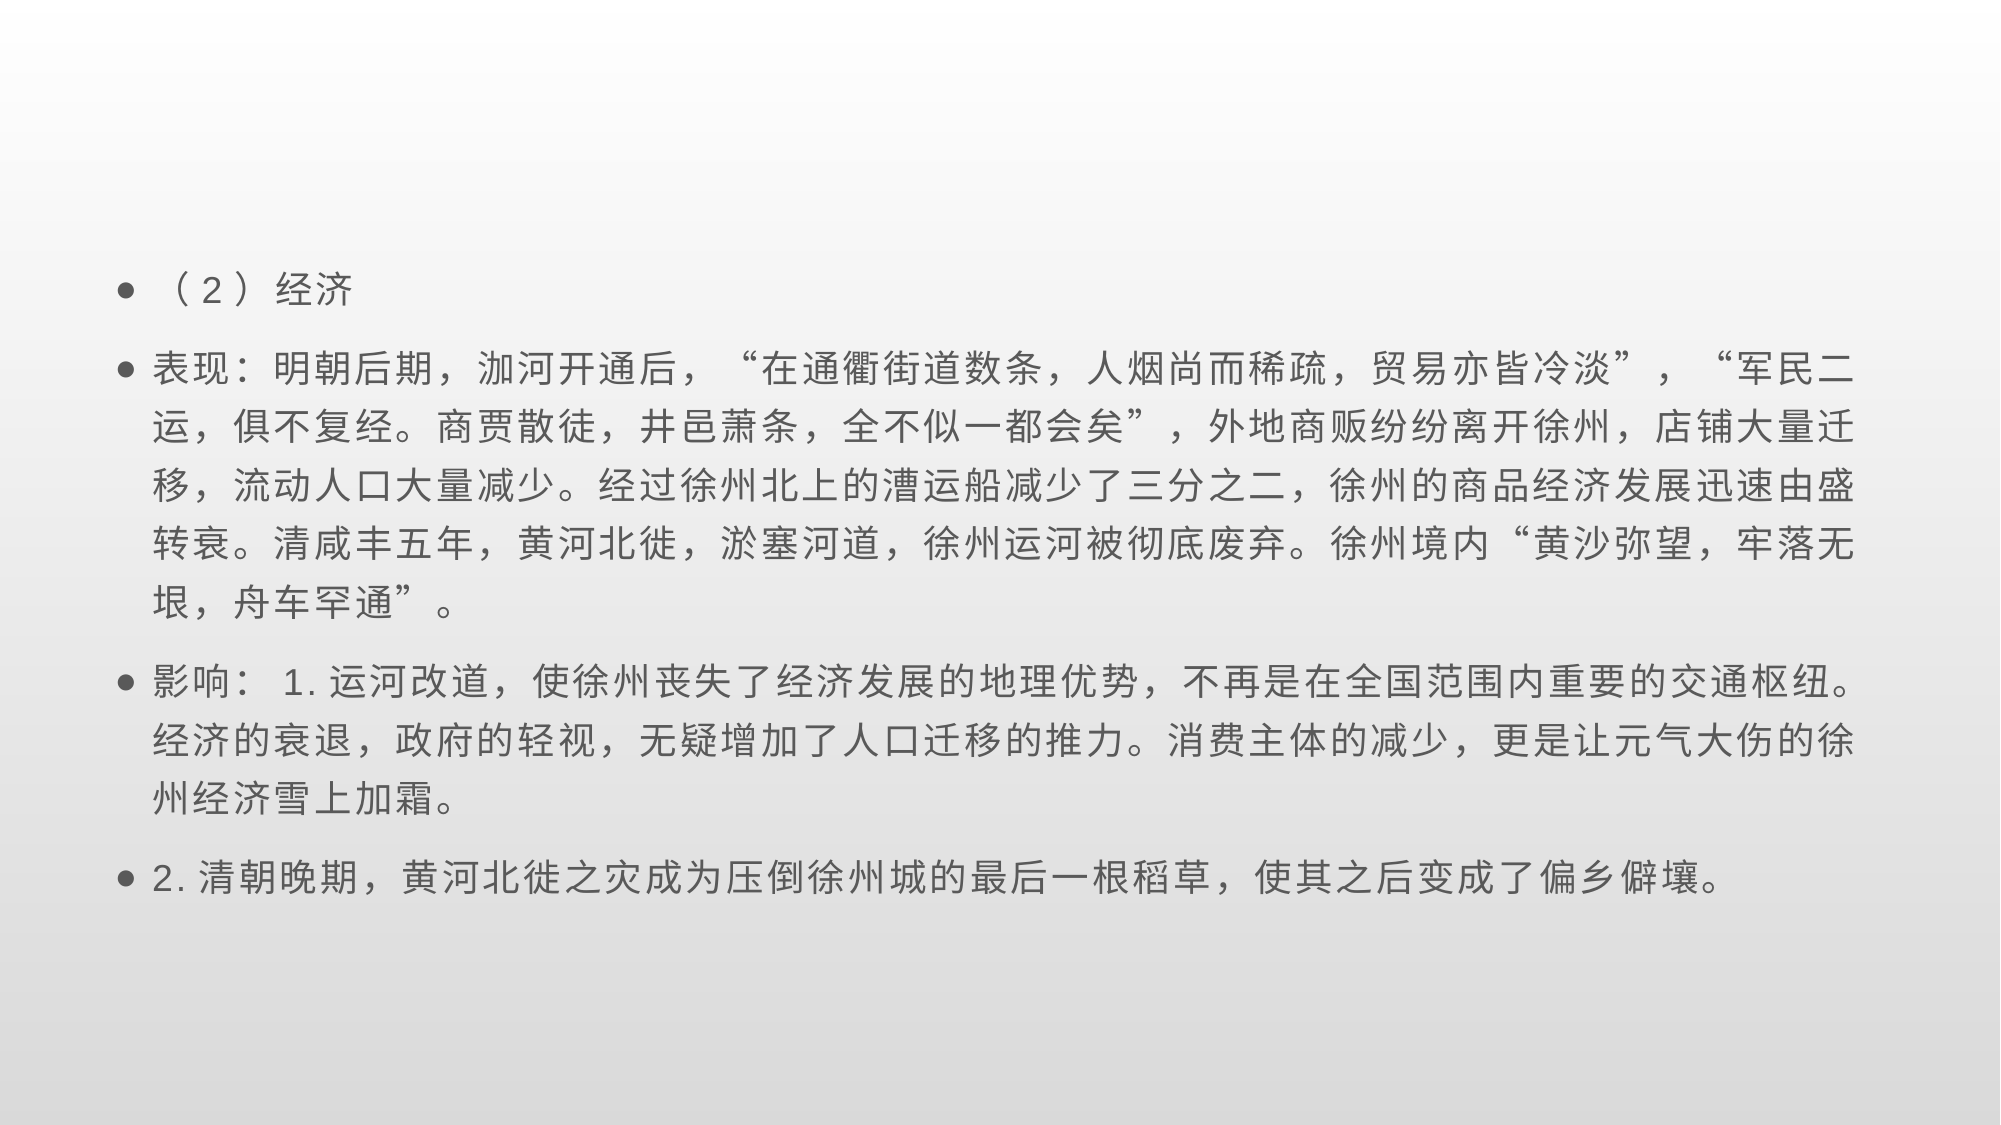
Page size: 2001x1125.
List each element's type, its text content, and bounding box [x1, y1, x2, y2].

list （2）经济 表现：明朝后期，泇河开通后，“在通衢街道数条，人烟尚而稀疏，贸易亦皆冷淡”，“军民二运，俱不复经。商贾散徒，井邑萧条，全不似一都会矣”，外地商贩纷纷离开徐州，店铺大量迁移，流动人口大量减少。经过徐州北上的漕运船减少了三分之二，徐州的商品经济发展迅速由盛转衰。清咸丰五年，黄河北徙，淤塞河道，徐州运河被彻底废弃。徐州境内“黄沙弥望，牢落无垠，舟车罕通”。 影响：1.运河改道，使徐州丧失了经济发展的地理优势，不再是在全国范围内重要的交通枢纽。经济的衰退，政府的轻视，无疑增加了人口迁移的推力。消费主体的减少，更是让元气大伤的徐州经济雪上加霜。 2.清朝晚期，黄河北徙之灾成为压倒徐州城的最后一根稻草，使其之后变成了偏乡僻壤。 [99, 244, 1900, 1026]
